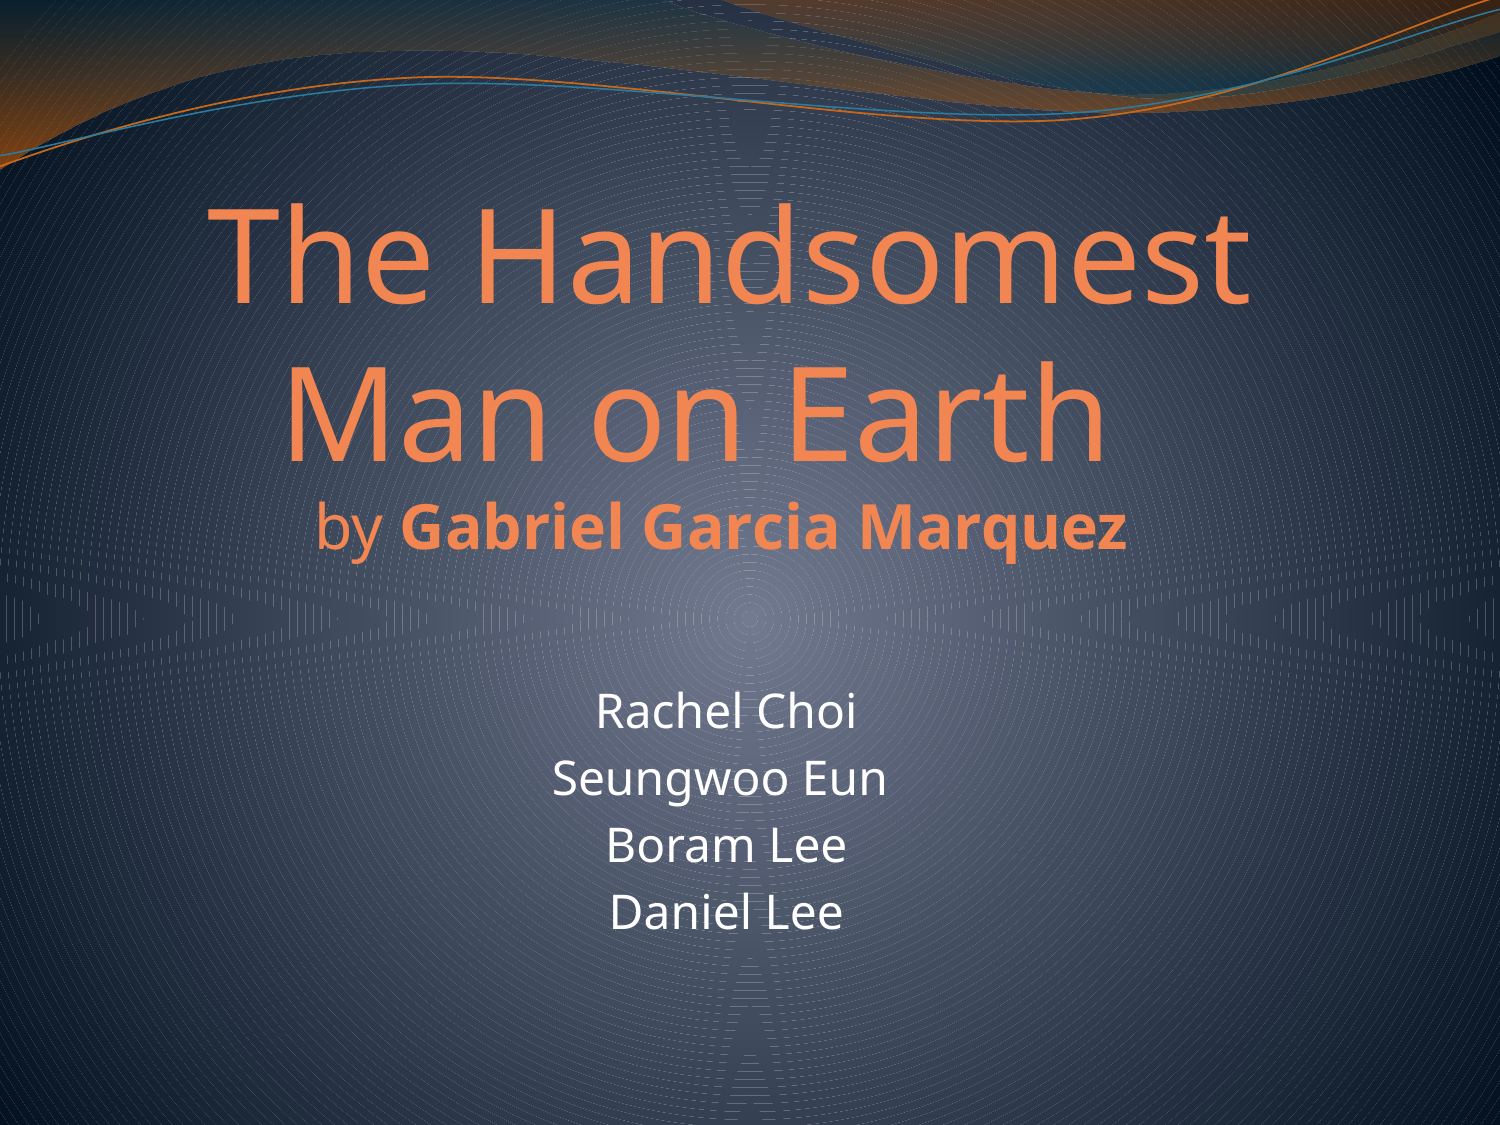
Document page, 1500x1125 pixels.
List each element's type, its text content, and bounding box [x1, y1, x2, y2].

title The Handsomest Man on Earth by Gabriel Garcia Marquez [87, 262, 1376, 563]
subtitle Rachel Choi Seungwoo Eun Boram Lee Daniel Lee [87, 673, 1376, 961]
